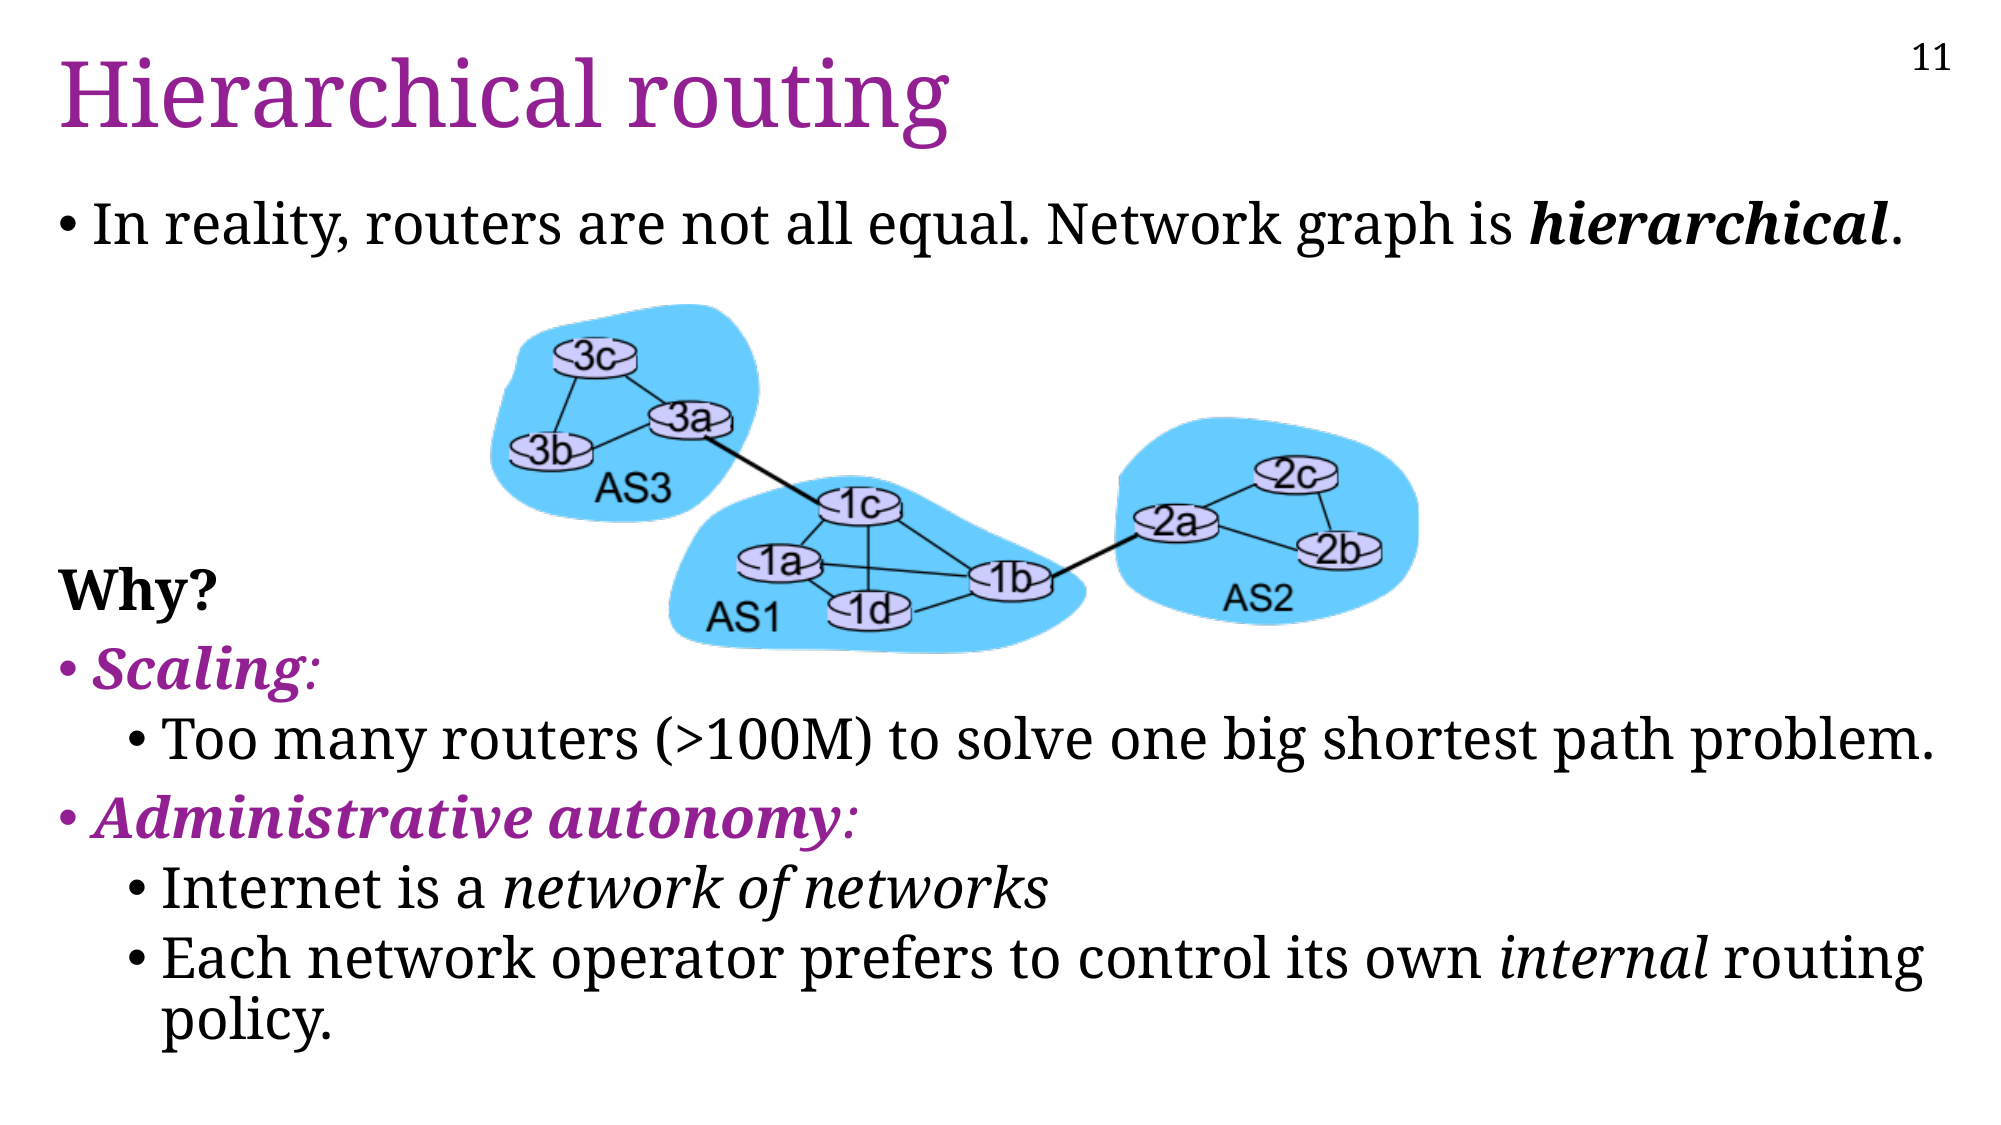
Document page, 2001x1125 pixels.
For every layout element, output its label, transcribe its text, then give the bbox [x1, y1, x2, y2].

title Hierarchical routing [43, 25, 1953, 171]
picture [489, 304, 1419, 665]
list In reality, routers are not all equal. Network graph is hierarchical. Why? Scaling: Too many routers (>100M) to solve one big shortest path problem. Administrative autonomy: Internet is a network of networks Each network operator prefers to control its own internal routing policy. [43, 188, 1953, 1106]
